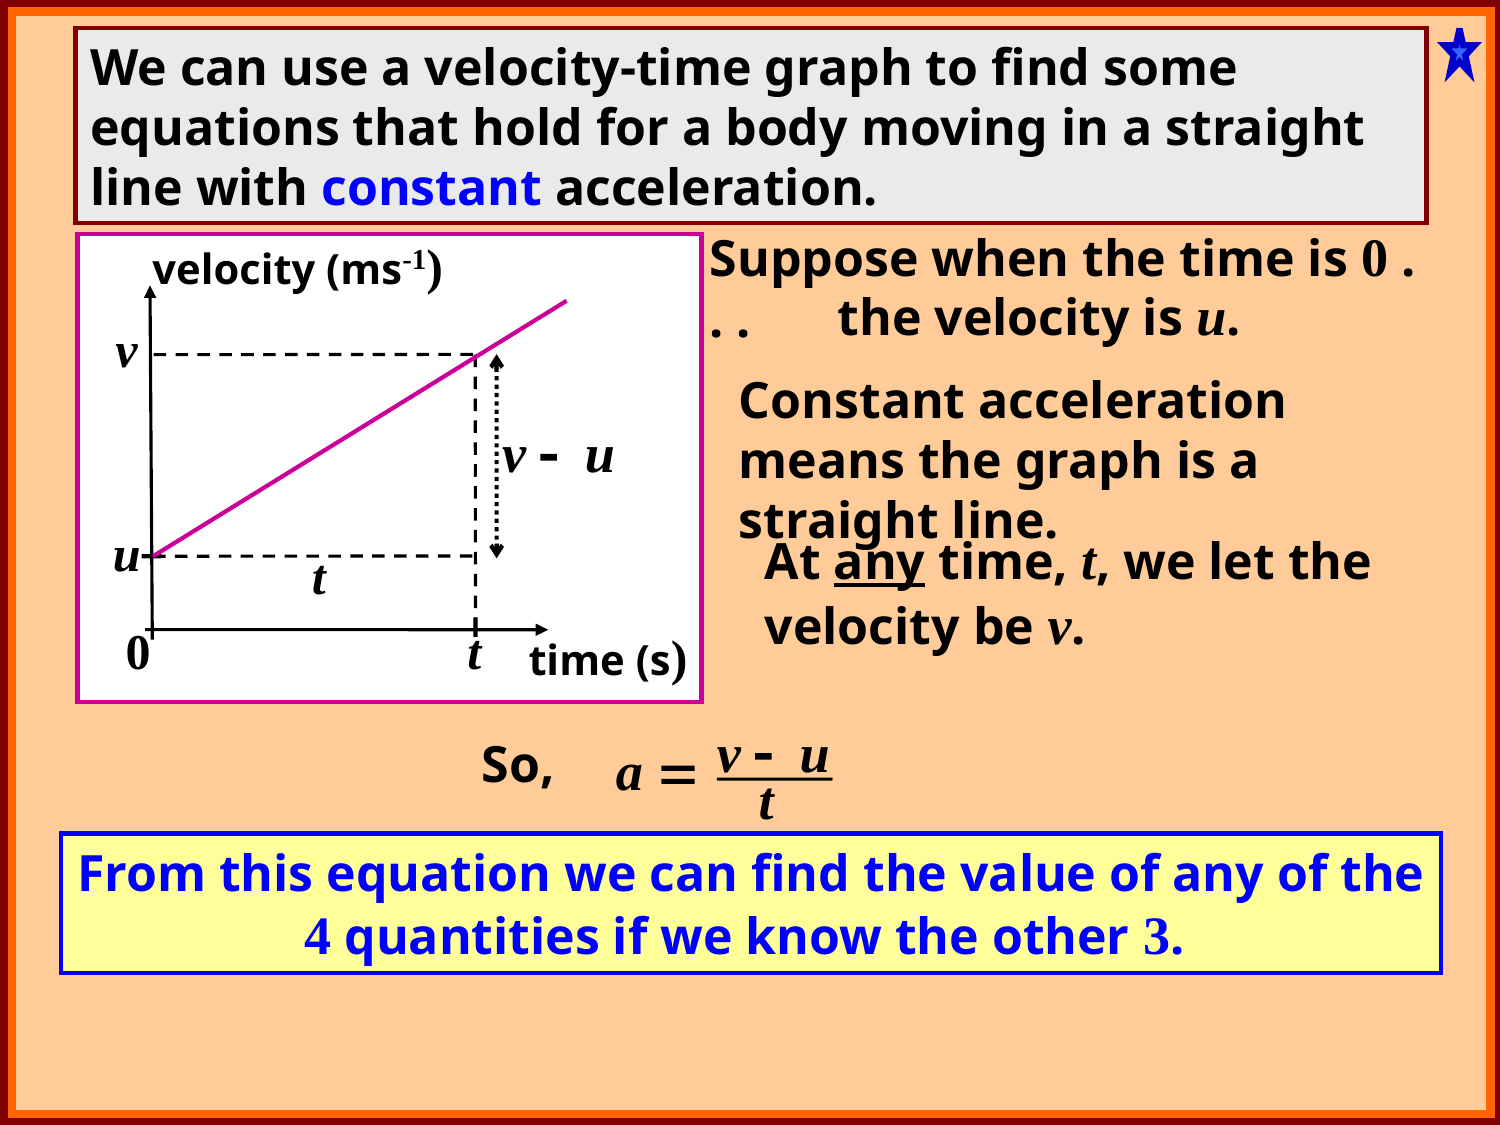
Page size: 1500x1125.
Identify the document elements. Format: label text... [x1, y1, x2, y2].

text_box Constant acceleration means the graph is a straight line. [724, 361, 1461, 557]
text_box a = [601, 729, 718, 810]
text_box At any time, t, we let the velocity be v. [749, 557, 1444, 663]
text_box Suppose when the time is 0 . . . [695, 215, 1432, 355]
text_box t [452, 612, 520, 688]
text_box [520, 623, 549, 636]
text_box [143, 285, 157, 310]
text_box We can use a velocity-time graph to find some equations that hold for a body moving in a straight line with constant acceleration. [75, 28, 1427, 224]
text_box t [743, 780, 809, 833]
text_box u [98, 514, 166, 589]
text_box t [297, 537, 365, 613]
text_box [489, 542, 504, 559]
text_box 0 [110, 612, 179, 688]
text_box v - u [487, 411, 656, 492]
text_box [489, 354, 504, 369]
text_box So, [467, 725, 604, 801]
text_box v - u [702, 710, 871, 791]
text_box [77, 234, 702, 702]
text_box the velocity is u. [822, 273, 1279, 354]
text_box From this equation we can find the value of any of the 4 quantities if we know the other 3. [60, 833, 1442, 974]
text_box velocity (ms-1) [137, 226, 486, 302]
text_box time (s) [513, 618, 708, 694]
text_box [1444, 28, 1475, 72]
text_box v [100, 310, 169, 386]
text_box t [743, 758, 809, 779]
